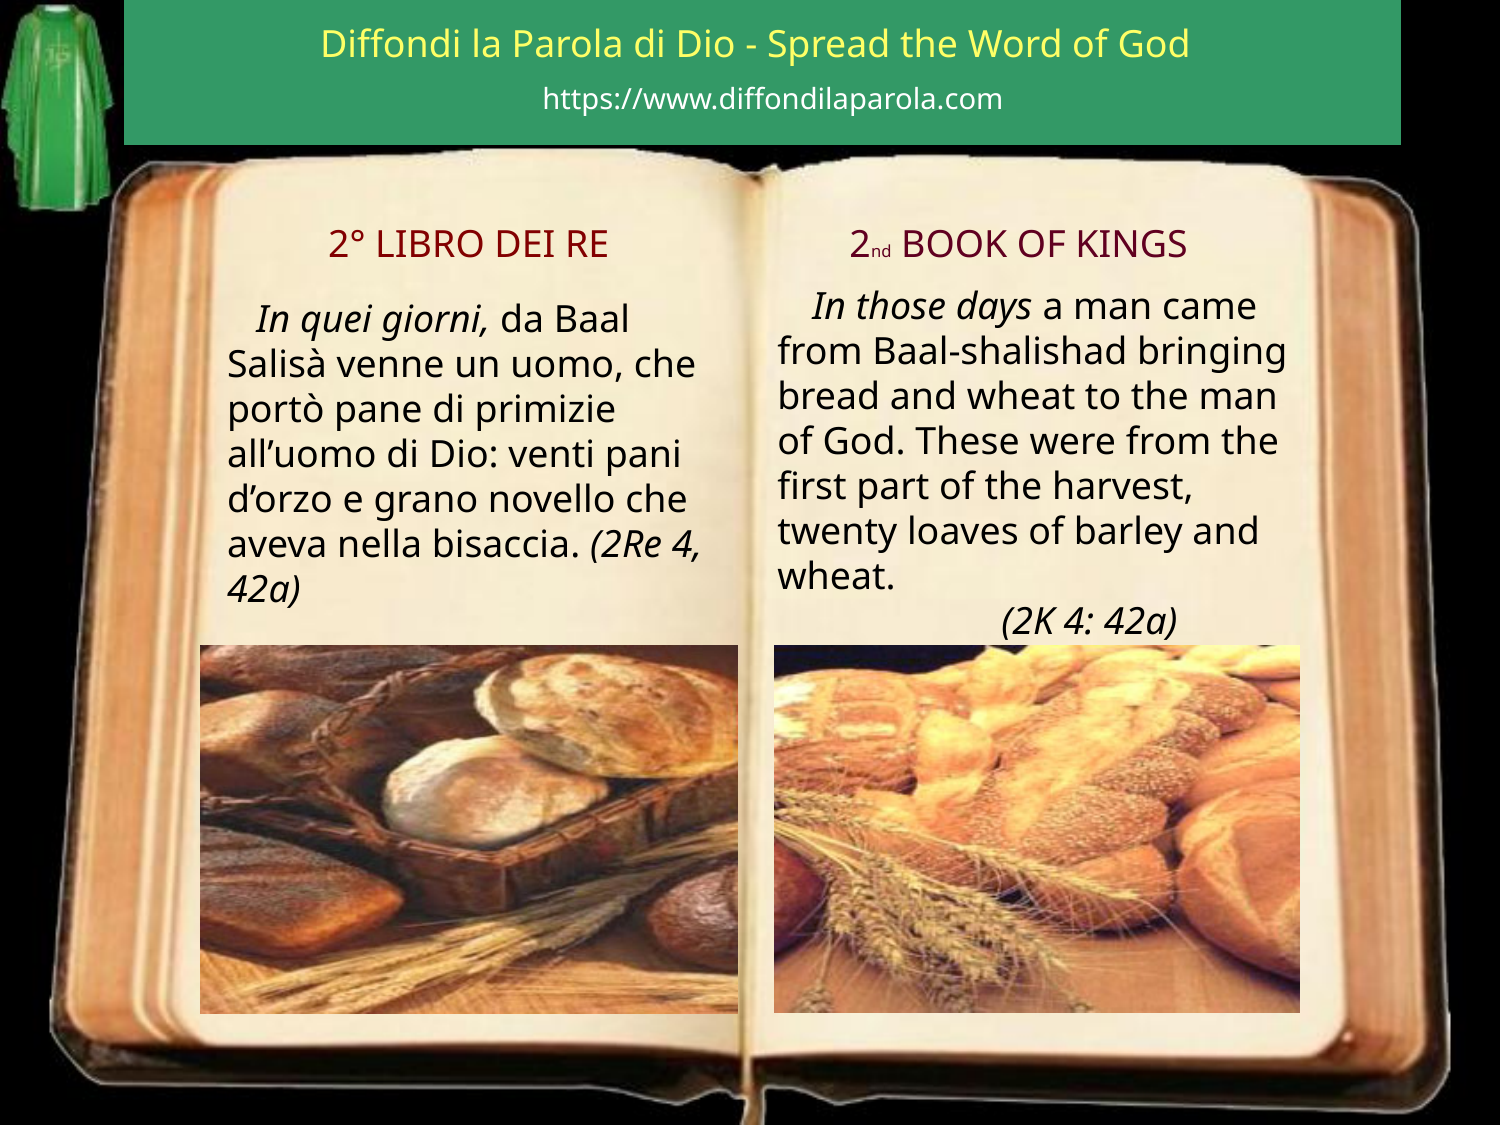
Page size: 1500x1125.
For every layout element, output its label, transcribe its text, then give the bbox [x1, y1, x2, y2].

text_box In quei giorni, da Baal Salisà venne un uomo, che portò pane di primizie all’uomo di Dio: venti pani d’orzo e grano novello che aveva nella bisaccia. (2Re 4, 42a) [212, 287, 738, 618]
text_box Diffondi la Parola di Dio - Spread the Word of God https://www.diffondilaparola.com [124, 0, 1400, 145]
text_box In those days a man came from Baal-shalishad bringing bread and wheat to the man of God. These were from the first part of the harvest, twenty loaves of barley and wheat. (2K 4: 42a) [762, 274, 1325, 650]
text_box 2° LIBRO DEI RE [187, 212, 750, 273]
picture [0, 0, 1500, 1125]
text_box 2nd BOOK OF KINGS [762, 212, 1275, 273]
